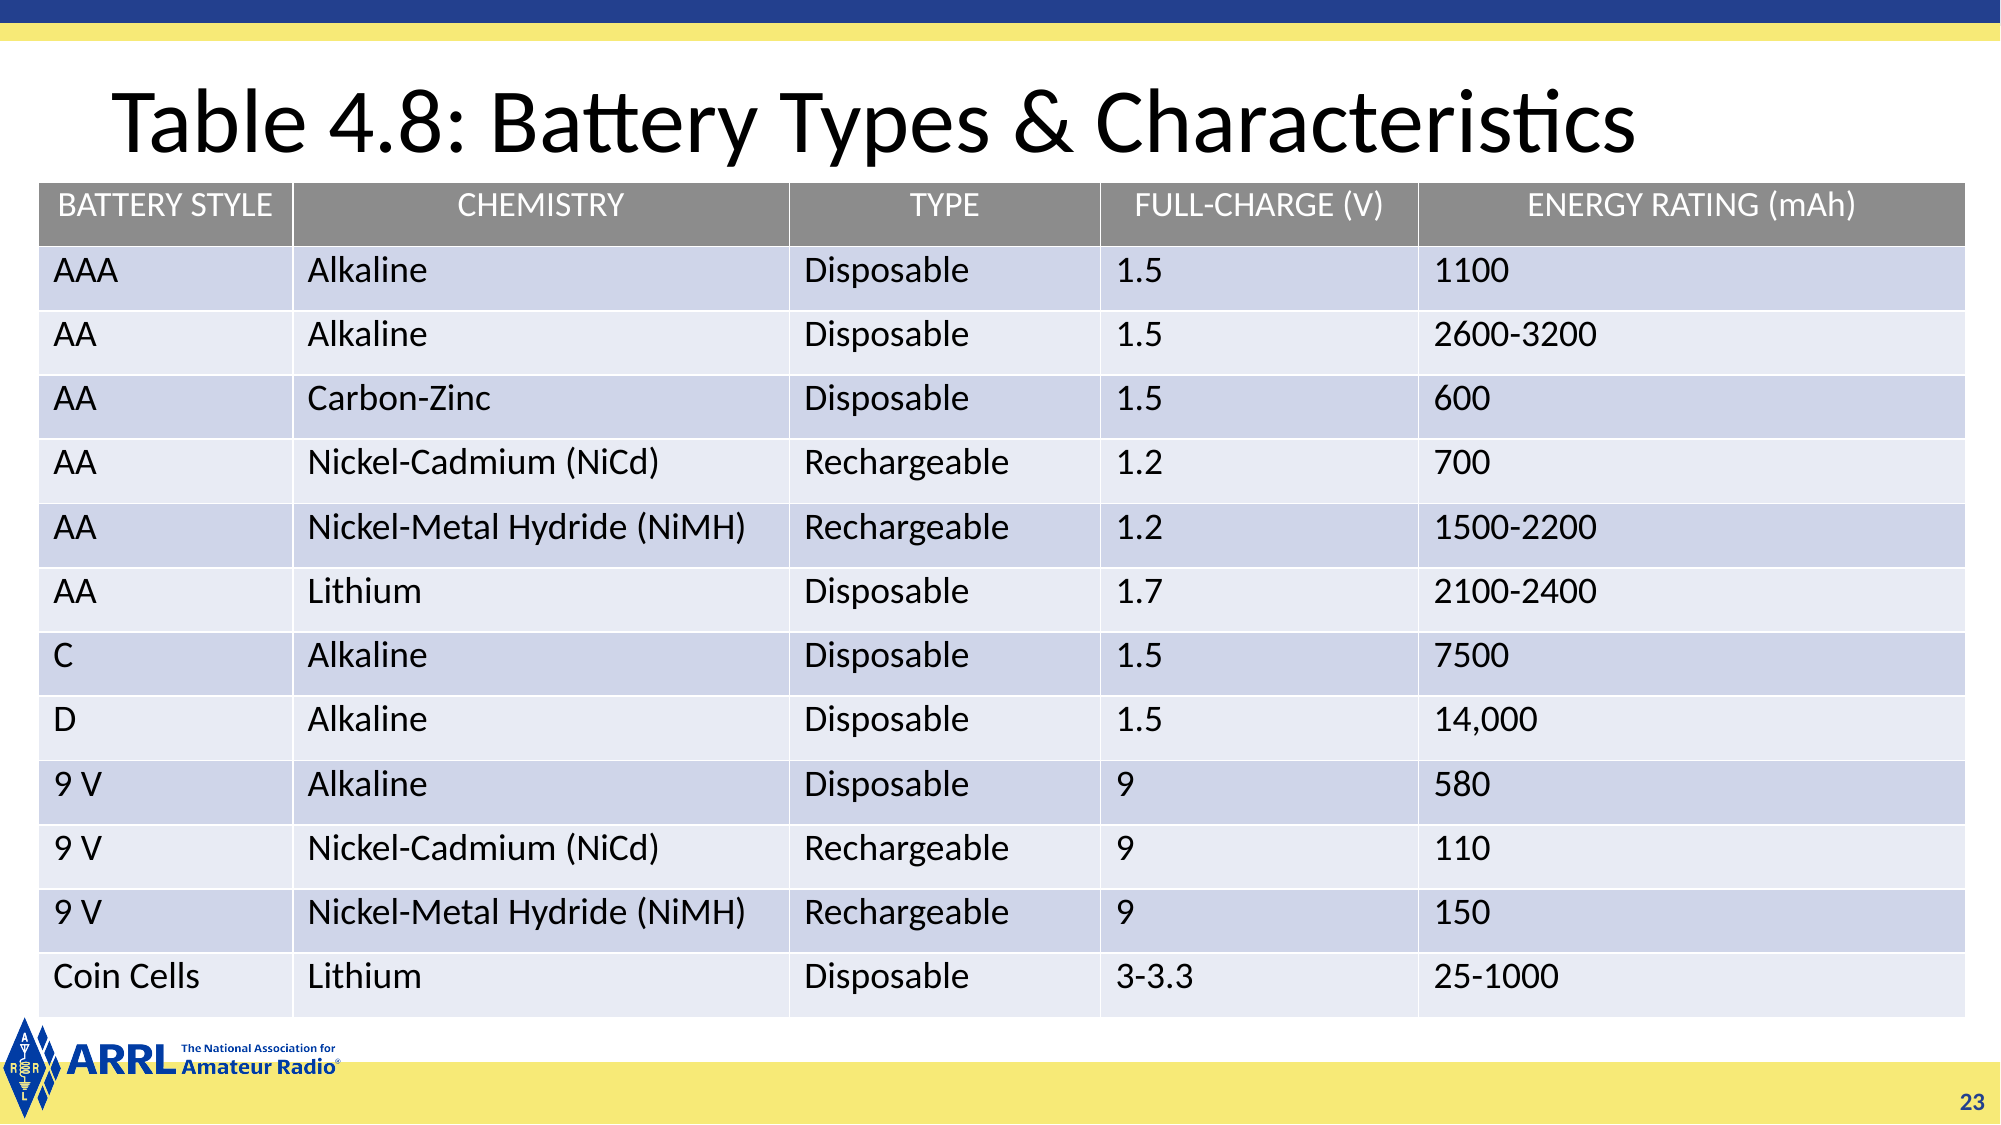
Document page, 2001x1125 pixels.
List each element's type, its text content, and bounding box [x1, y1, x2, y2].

table_cell Disposable [790, 633, 1100, 695]
table_header BATTERY STYLE [39, 183, 292, 246]
table_cell Rechargeable [790, 826, 1100, 888]
table_cell Rechargeable [790, 890, 1100, 952]
table_cell C [39, 633, 292, 695]
table_cell 1.5 [1101, 633, 1418, 695]
table_cell AA [39, 376, 292, 438]
table_cell 14,000 [1419, 697, 1965, 760]
table_cell Nickel-Cadmium (NiCd) [294, 826, 789, 888]
table_cell 1.5 [1101, 697, 1418, 760]
table_cell 3-3.3 [1101, 954, 1418, 1017]
table_cell Lithium [294, 569, 789, 631]
table_cell 9 [1101, 761, 1418, 824]
table_cell Rechargeable [790, 504, 1100, 567]
table_cell AAA [39, 247, 292, 310]
table_cell 150 [1419, 890, 1965, 952]
table_cell AA [39, 440, 292, 503]
table_cell Disposable [790, 954, 1100, 1017]
table_cell Rechargeable [790, 440, 1100, 503]
table_cell 1.7 [1101, 569, 1418, 631]
table_cell 7500 [1419, 633, 1965, 695]
table_cell Disposable [790, 376, 1100, 438]
table_cell 9 V [39, 890, 292, 952]
table_cell Alkaline [294, 312, 789, 374]
table_cell Disposable [790, 569, 1100, 631]
table_cell 9 [1101, 890, 1418, 952]
table_cell 1.5 [1101, 247, 1418, 310]
table_cell Disposable [790, 247, 1100, 310]
table_cell 1.5 [1101, 376, 1418, 438]
table_header ENERGY RATING (mAh) [1419, 183, 1965, 246]
table_cell 9 V [39, 761, 292, 824]
table_cell 2600-3200 [1419, 312, 1965, 374]
table_header TYPE [790, 183, 1100, 246]
table_cell 9 [1101, 826, 1418, 888]
table_cell Nickel-Metal Hydride (NiMH) [294, 890, 789, 952]
table_cell AA [39, 504, 292, 567]
table_cell Lithium [294, 954, 789, 1017]
table_cell 110 [1419, 826, 1965, 888]
table_cell Nickel-Metal Hydride (NiMH) [294, 504, 789, 567]
table_cell Alkaline [294, 247, 789, 310]
table_cell 600 [1419, 376, 1965, 438]
table_cell 1100 [1419, 247, 1965, 310]
table_cell 1500-2200 [1419, 504, 1965, 567]
table_cell Disposable [790, 312, 1100, 374]
table_cell Carbon-Zinc [294, 376, 789, 438]
title Table 4.8: Battery Types & Characteristics [96, 66, 1897, 181]
table_cell 25-1000 [1419, 954, 1965, 1017]
table_cell Coin Cells [39, 954, 292, 1015]
table_cell Disposable [790, 697, 1100, 760]
table_cell Alkaline [294, 761, 789, 824]
picture [1, 1015, 342, 1121]
table_cell Alkaline [294, 697, 789, 760]
table_cell AA [39, 569, 292, 631]
table_cell 700 [1419, 440, 1965, 503]
table_cell 1.2 [1101, 504, 1418, 567]
table_cell D [39, 697, 292, 760]
table_cell 1.2 [1101, 440, 1418, 503]
table_header CHEMISTRY [294, 183, 789, 246]
table_cell 9 V [39, 826, 292, 888]
table_cell 2100-2400 [1419, 569, 1965, 631]
table_cell Nickel-Cadmium (NiCd) [294, 440, 789, 503]
table_header FULL-CHARGE (V) [1101, 183, 1418, 246]
table_cell AA [39, 312, 292, 374]
table_cell 580 [1419, 761, 1965, 824]
table_cell Alkaline [294, 633, 789, 695]
table_cell Disposable [790, 761, 1100, 824]
table_cell 1.5 [1101, 312, 1418, 374]
